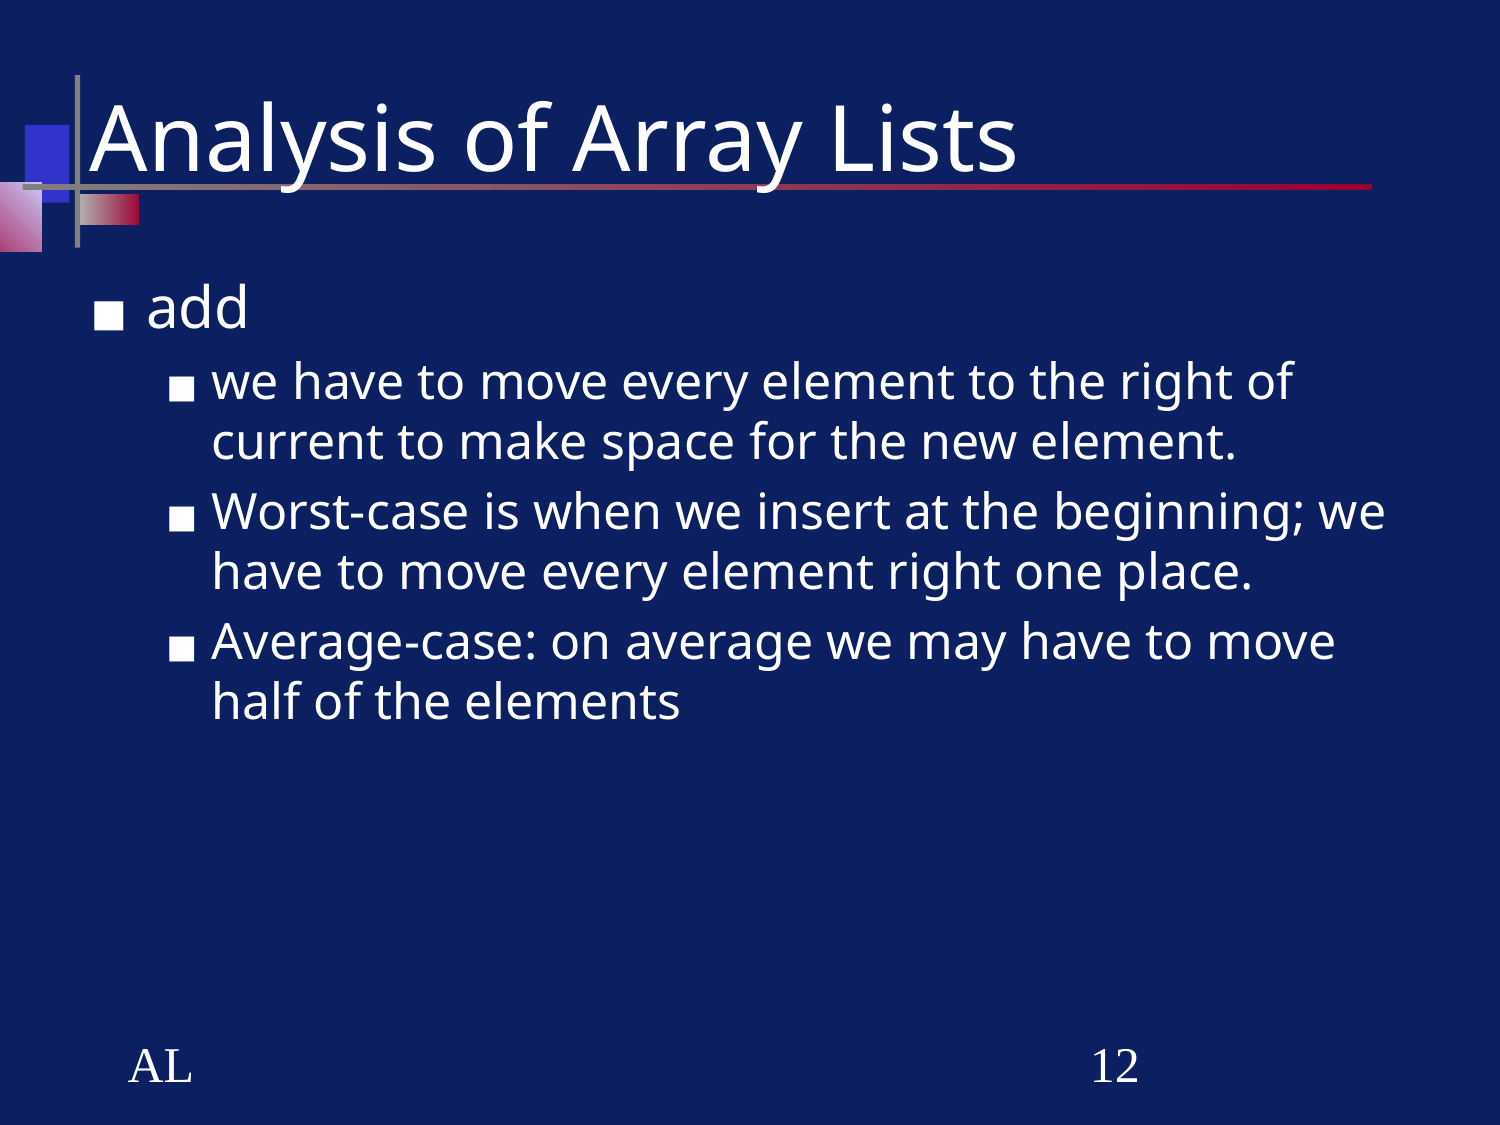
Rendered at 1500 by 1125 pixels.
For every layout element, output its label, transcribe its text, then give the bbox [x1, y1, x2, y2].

slide_number ‹#› [1074, 1025, 1388, 1100]
title Analysis of Array Lists [74, 59, 1425, 210]
slide_number AL [112, 1025, 425, 1100]
list add we have to move every element to the right of current to make space for the new element. Worst-case is when we insert at the beginning; we have to move every element right one place. Average-case: on average we may have to move half of the elements [74, 262, 1425, 1012]
